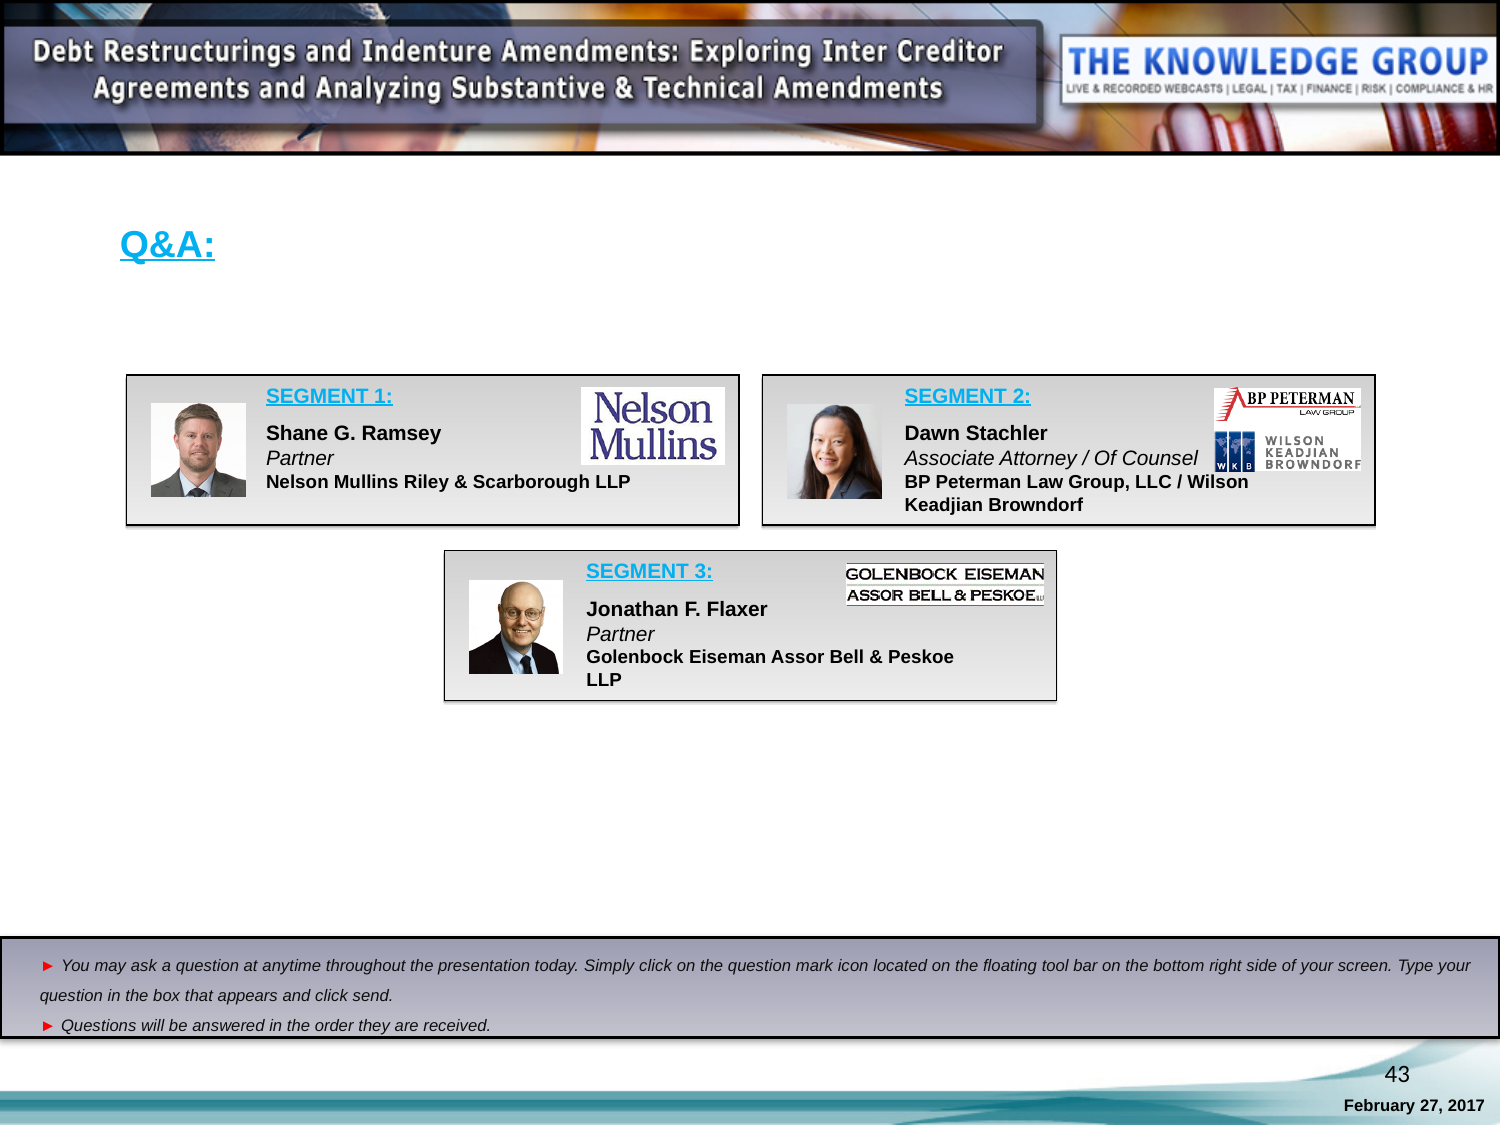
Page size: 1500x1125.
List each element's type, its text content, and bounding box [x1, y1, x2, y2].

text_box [762, 374, 1376, 526]
text_box Q&A: [0, 212, 1500, 273]
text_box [0, 937, 1500, 1038]
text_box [126, 374, 740, 526]
picture [0, 1039, 1500, 1125]
picture [0, 273, 1500, 936]
picture [0, 0, 1500, 212]
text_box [443, 550, 1057, 701]
text_box February 27, 2017 [1100, 1087, 1500, 1123]
slide_number 43 [1074, 1046, 1425, 1103]
